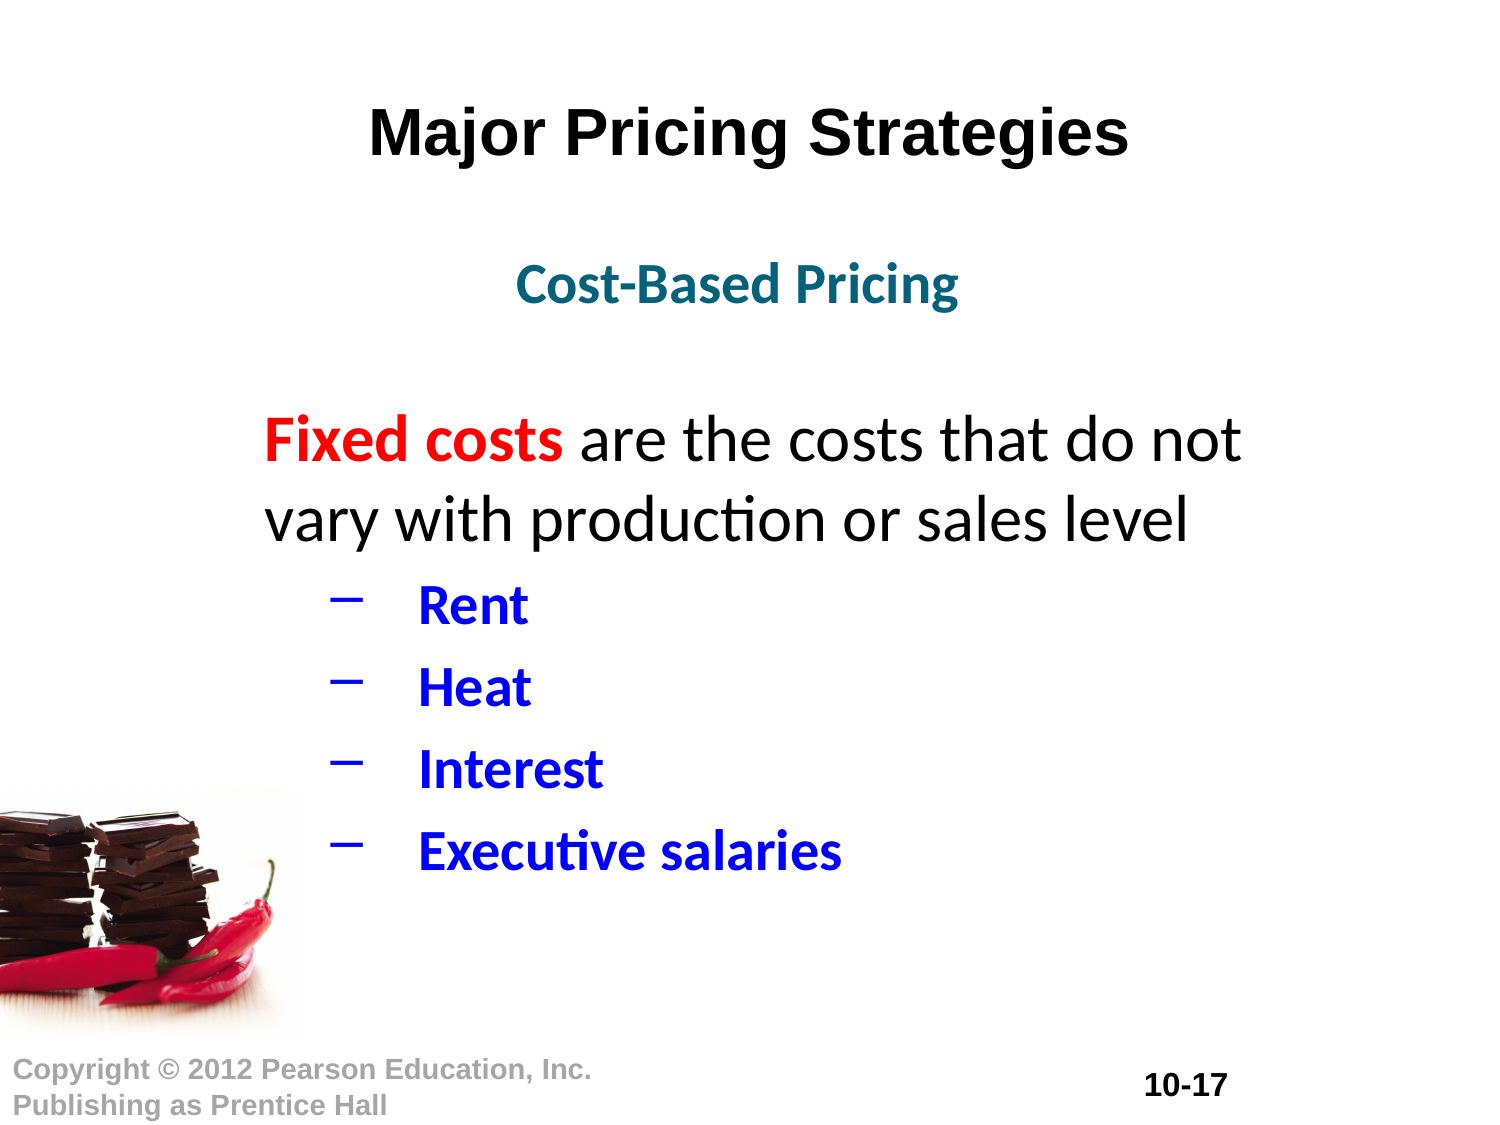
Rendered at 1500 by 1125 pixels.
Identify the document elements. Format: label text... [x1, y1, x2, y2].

title Major Pricing Strategies [112, 37, 1388, 226]
picture [0, 789, 249, 1039]
list Cost-Based Pricing [149, 237, 1326, 301]
list Fixed costs are the costs that do not vary with production or sales level Rent Heat Interest Executive salaries [249, 387, 1301, 1063]
